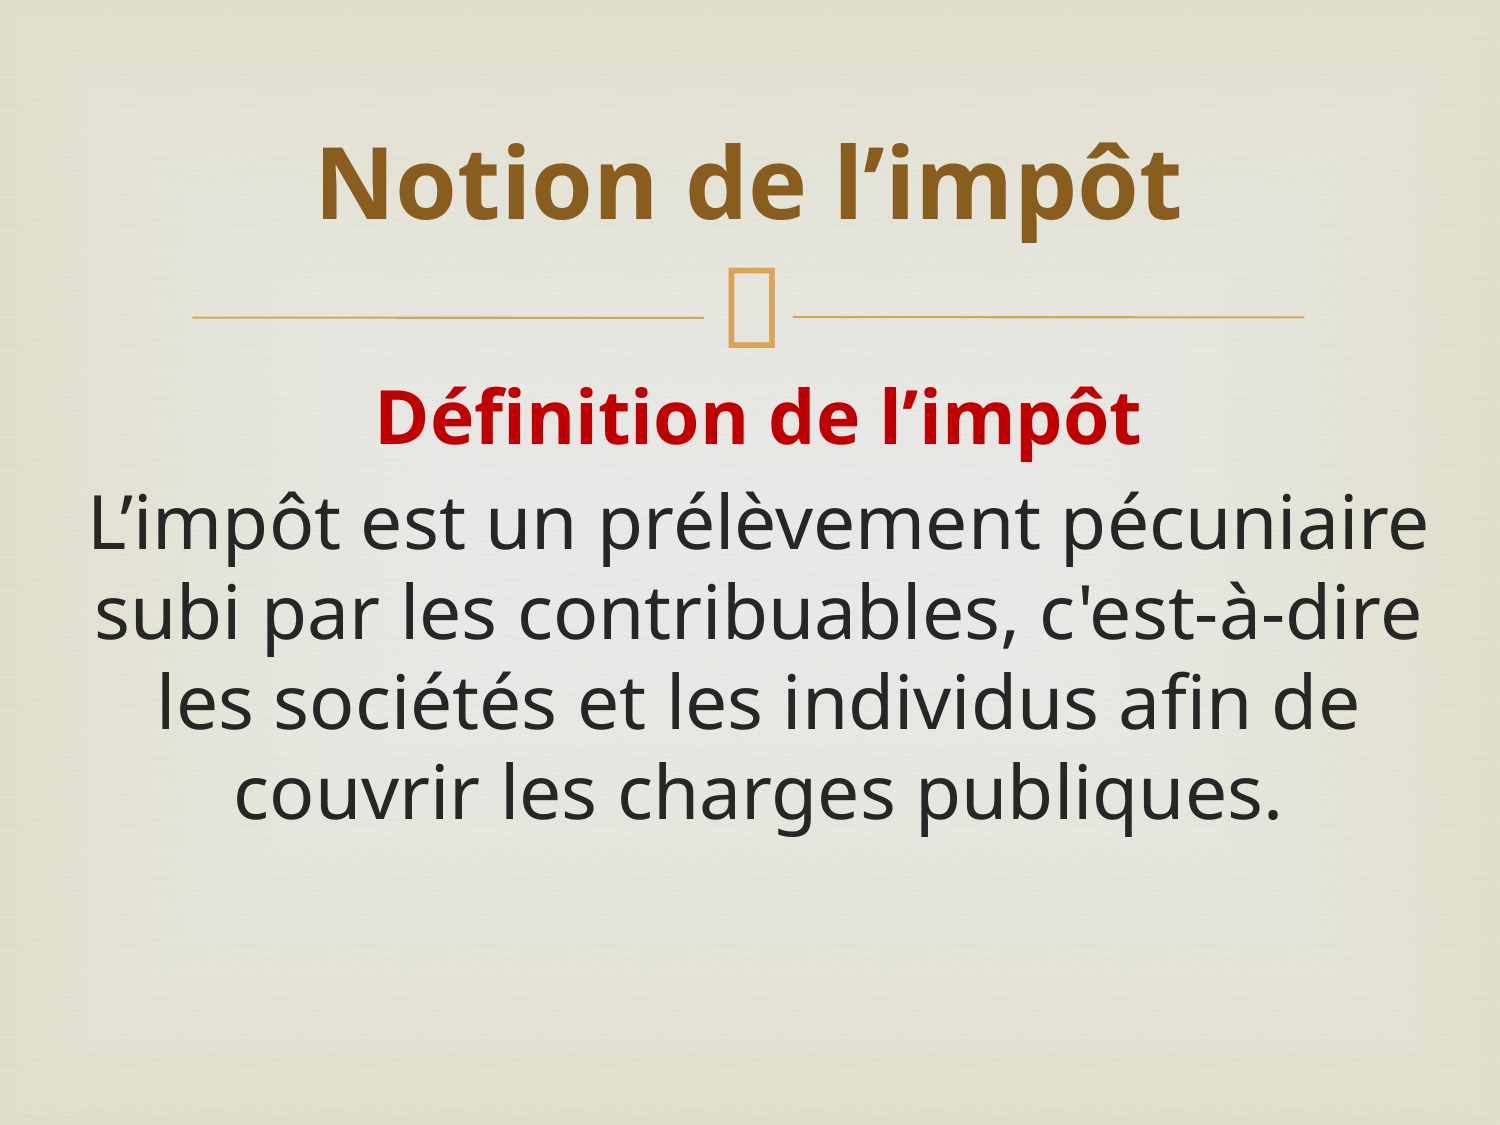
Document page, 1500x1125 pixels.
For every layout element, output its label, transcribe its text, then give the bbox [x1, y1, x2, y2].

title Notion de l’impôt [112, 93, 1386, 267]
text_box Définition de l’impôt L’impôt est un prélèvement pécuniaire subi par les contribuables, c'est-à-dire les sociétés et les individus afin de couvrir les charges publiques. [64, 361, 1453, 1083]
